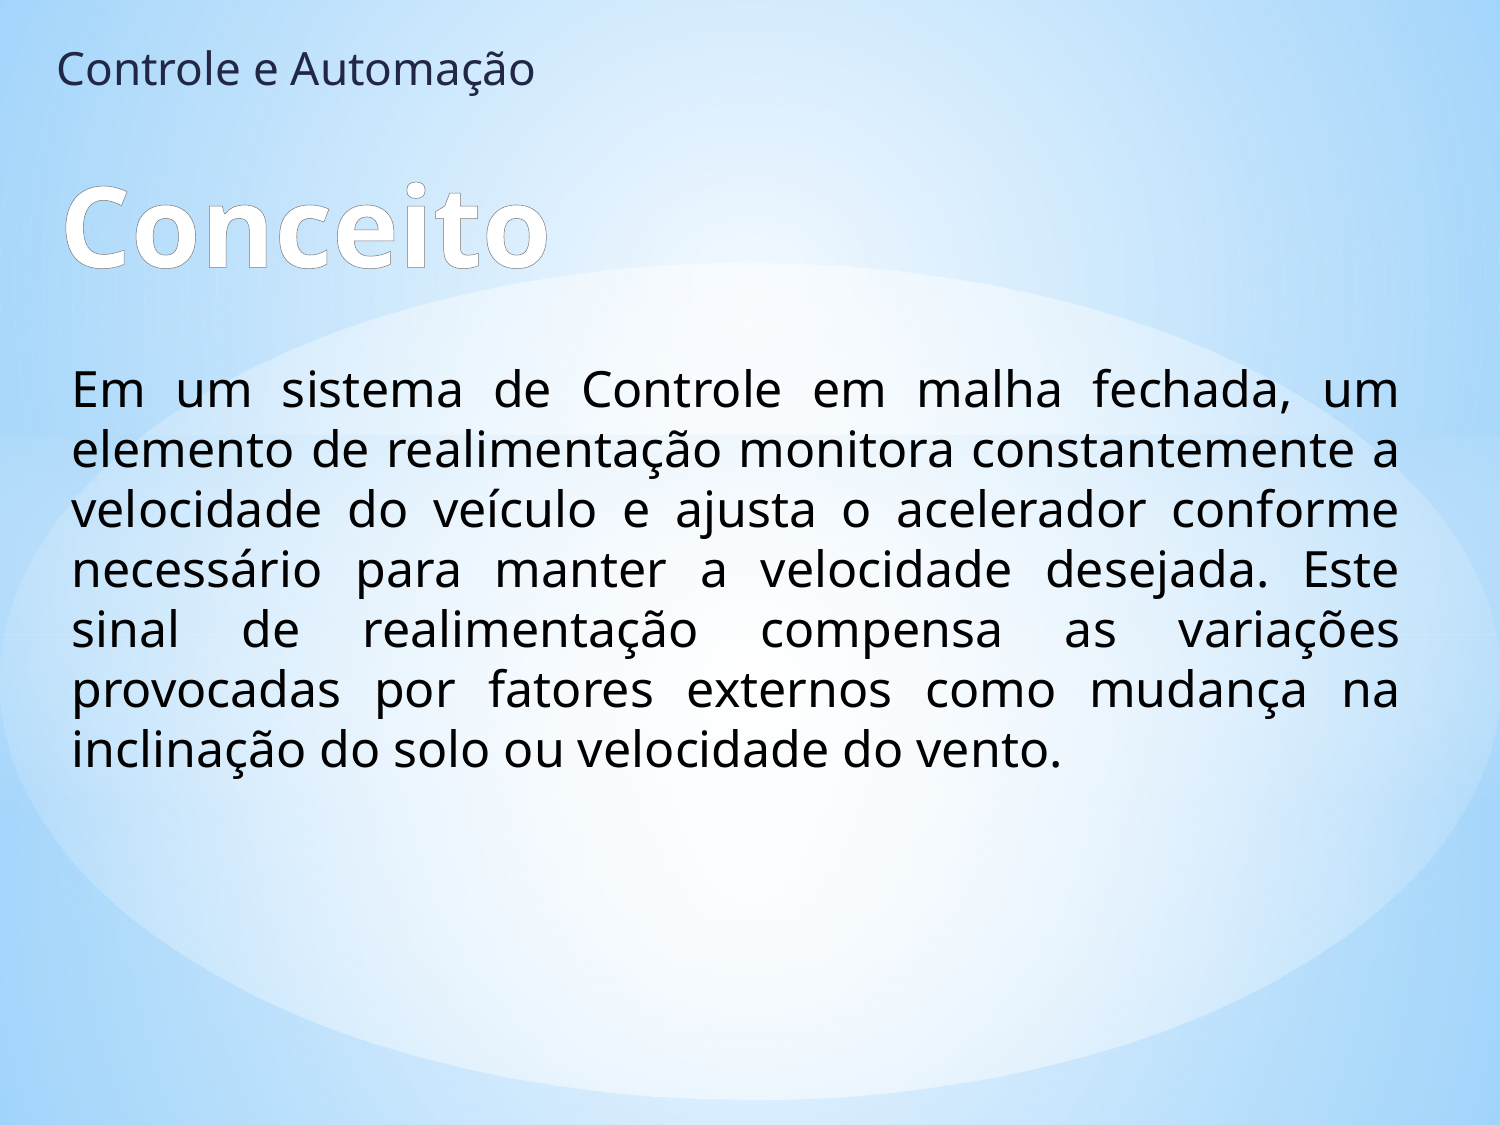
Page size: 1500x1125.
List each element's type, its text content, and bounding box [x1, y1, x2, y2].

text_box Conceito [44, 147, 567, 298]
text_box Em um sistema de Controle em malha fechada, um elemento de realimentação monitora constantemente a velocidade do veículo e ajusta o acelerador conforme necessário para manter a velocidade desejada. Este sinal de realimentação compensa as variações provocadas por fatores externos como mudança na inclinação do solo ou velocidade do vento. [56, 350, 1416, 786]
subtitle Controle e Automação [41, 31, 967, 177]
